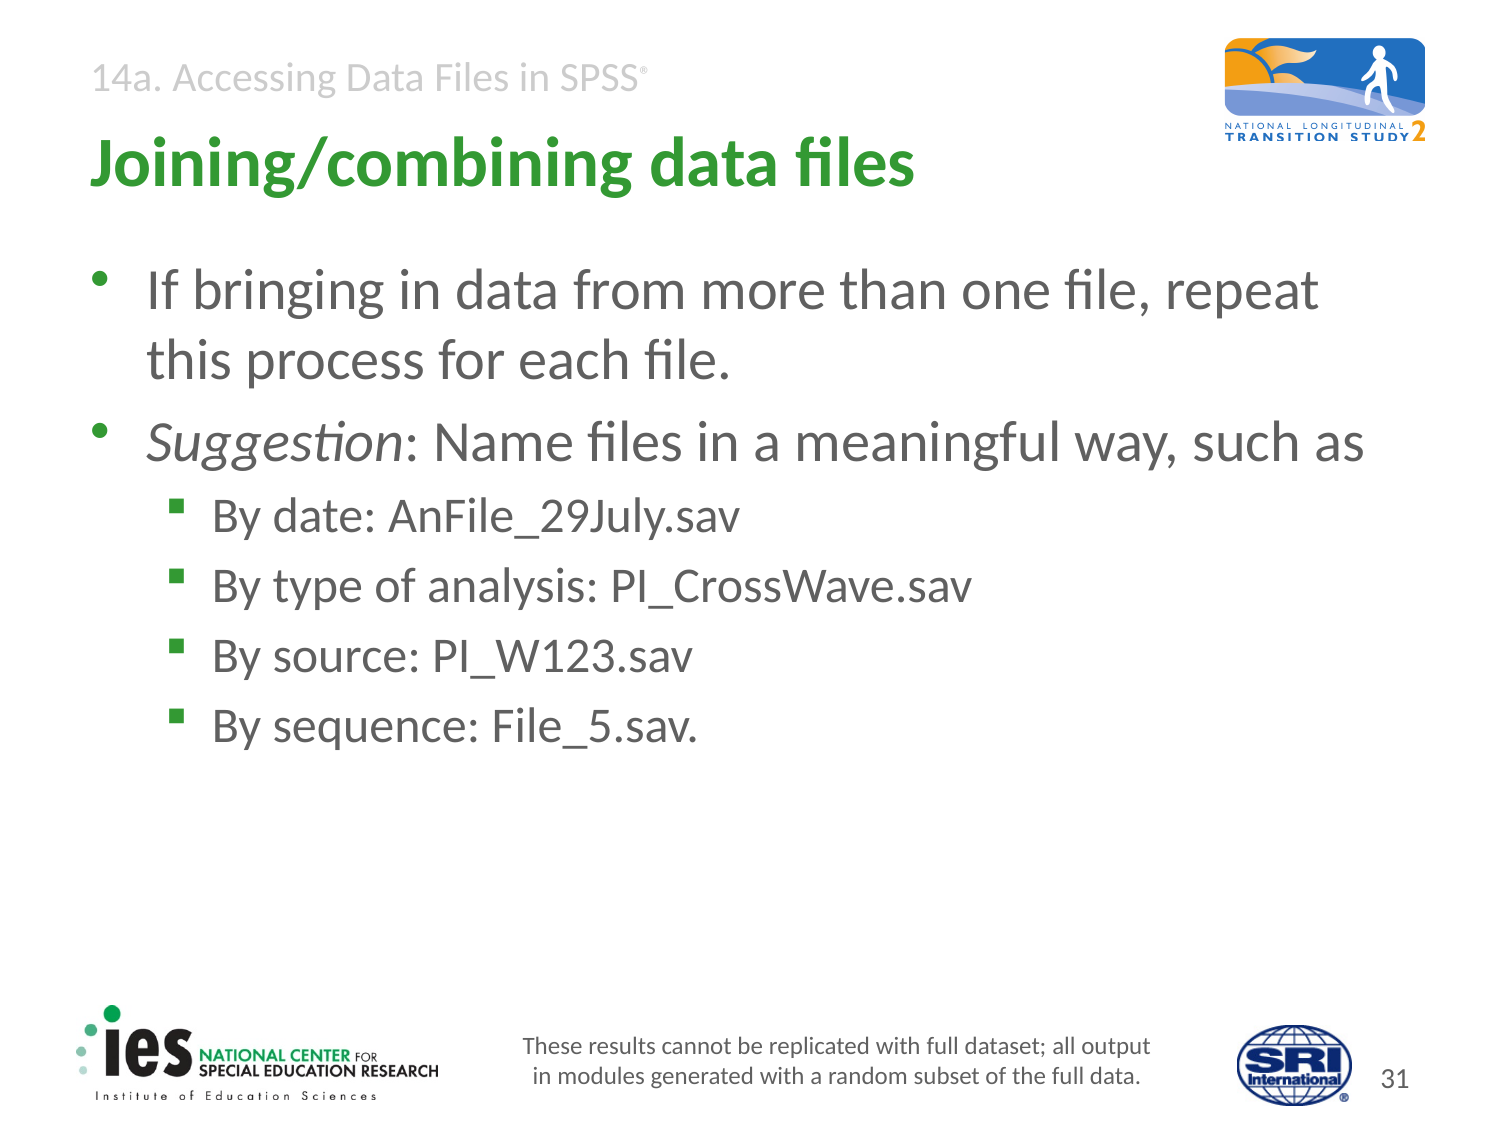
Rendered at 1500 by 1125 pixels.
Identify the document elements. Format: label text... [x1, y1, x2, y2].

title Joining/combining data files [74, 90, 1426, 226]
picture [76, 1005, 438, 1100]
footer These results cannot be replicated with full dataset; all output in modules generated with a random subset of the full data. [437, 1021, 1238, 1101]
list If bringing in data from more than one file, repeat this process for each file. Suggestion: Name files in a meaningful way, such as By date: AnFile_29July.sav By type of analysis: PI_CrossWave.sav By source: PI_W123.sav By sequence: File_5.sav. [74, 243, 1426, 987]
picture [1237, 1025, 1352, 1106]
slide_number 30 [1321, 1051, 1426, 1125]
